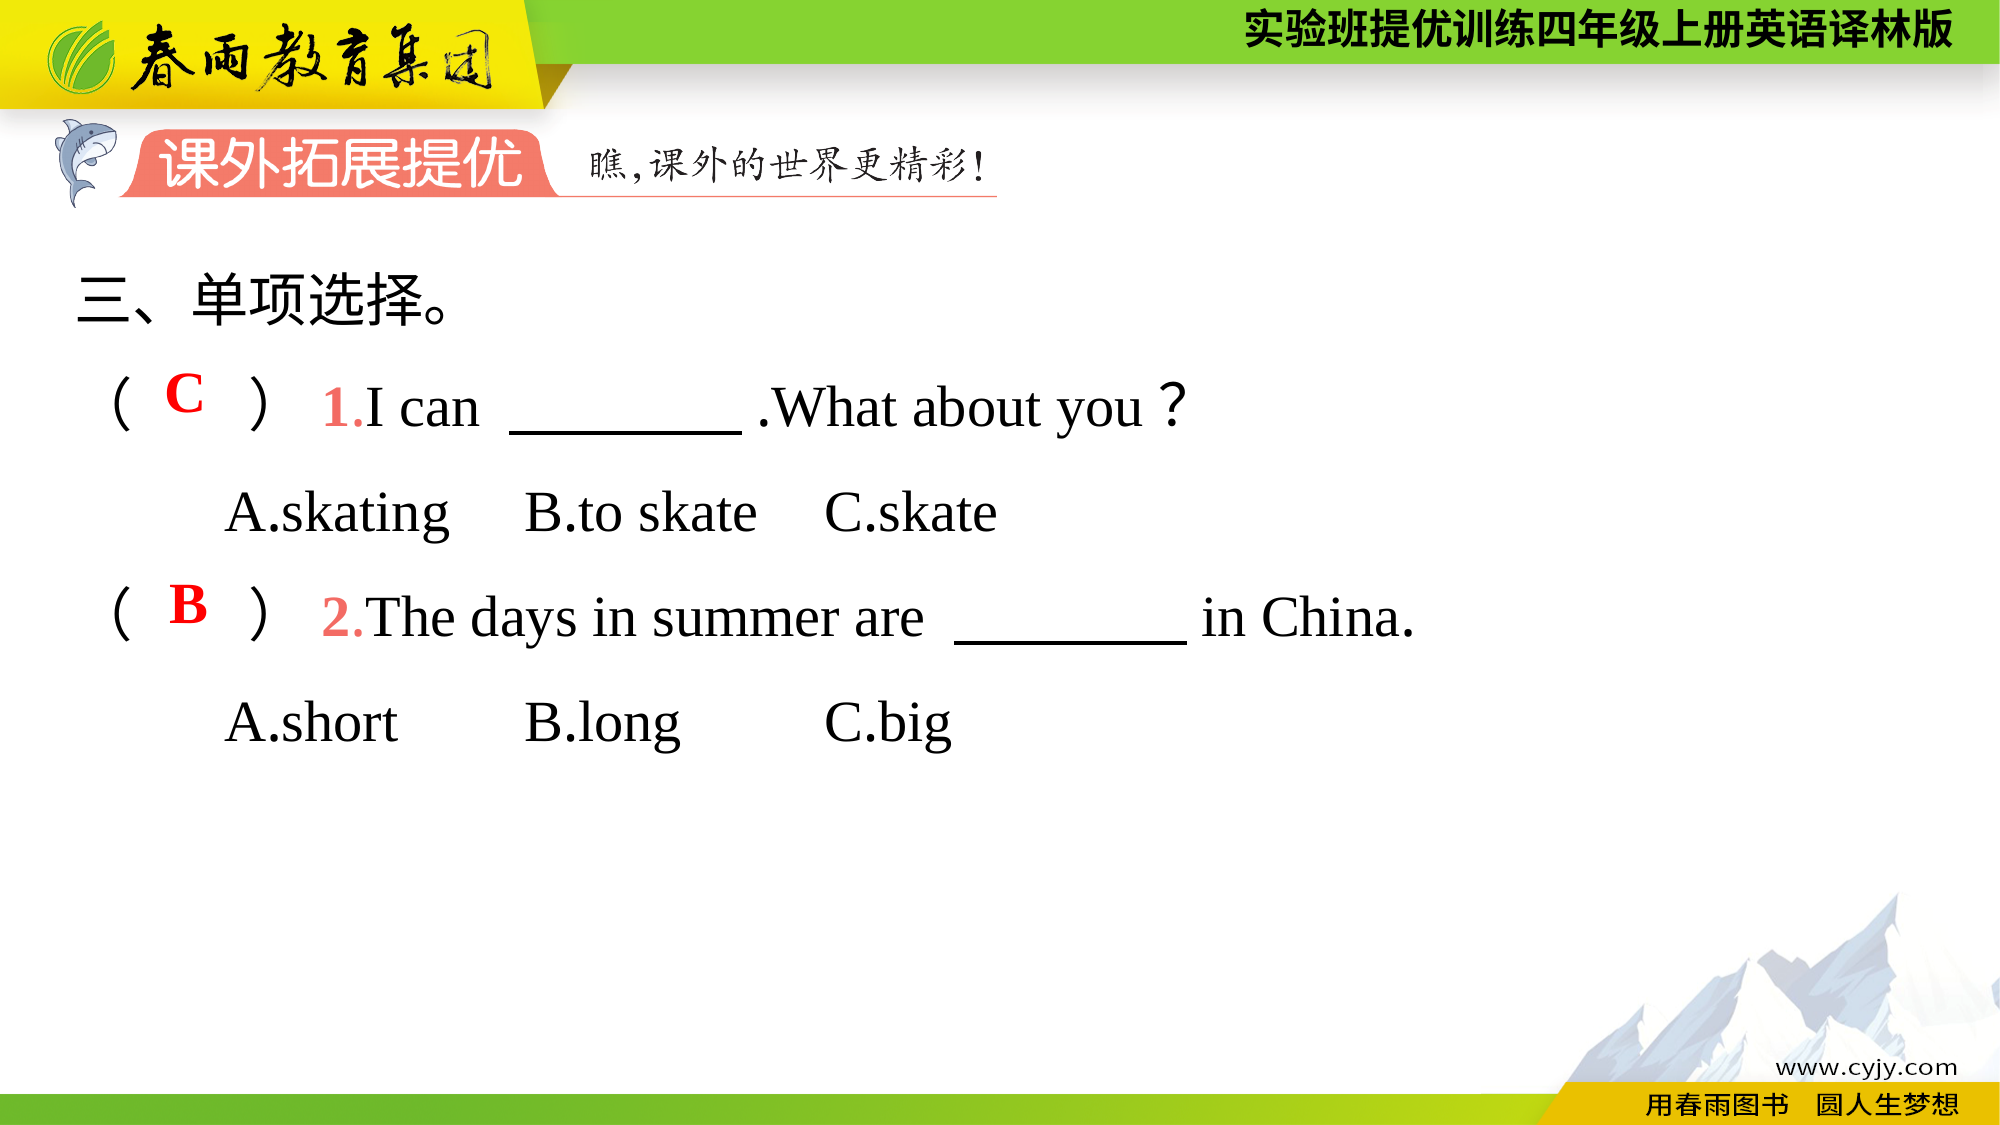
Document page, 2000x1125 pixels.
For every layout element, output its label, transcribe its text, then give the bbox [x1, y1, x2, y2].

text_box B [154, 558, 224, 643]
text_box C [149, 346, 222, 432]
list 三、单项选择。 （ ）1.I can .What about you？ A.skating B.to skate C.skate （ ）2.The days in summer are in China. A.short B.long C.big [59, 221, 1944, 767]
picture [0, 0, 2000, 1125]
